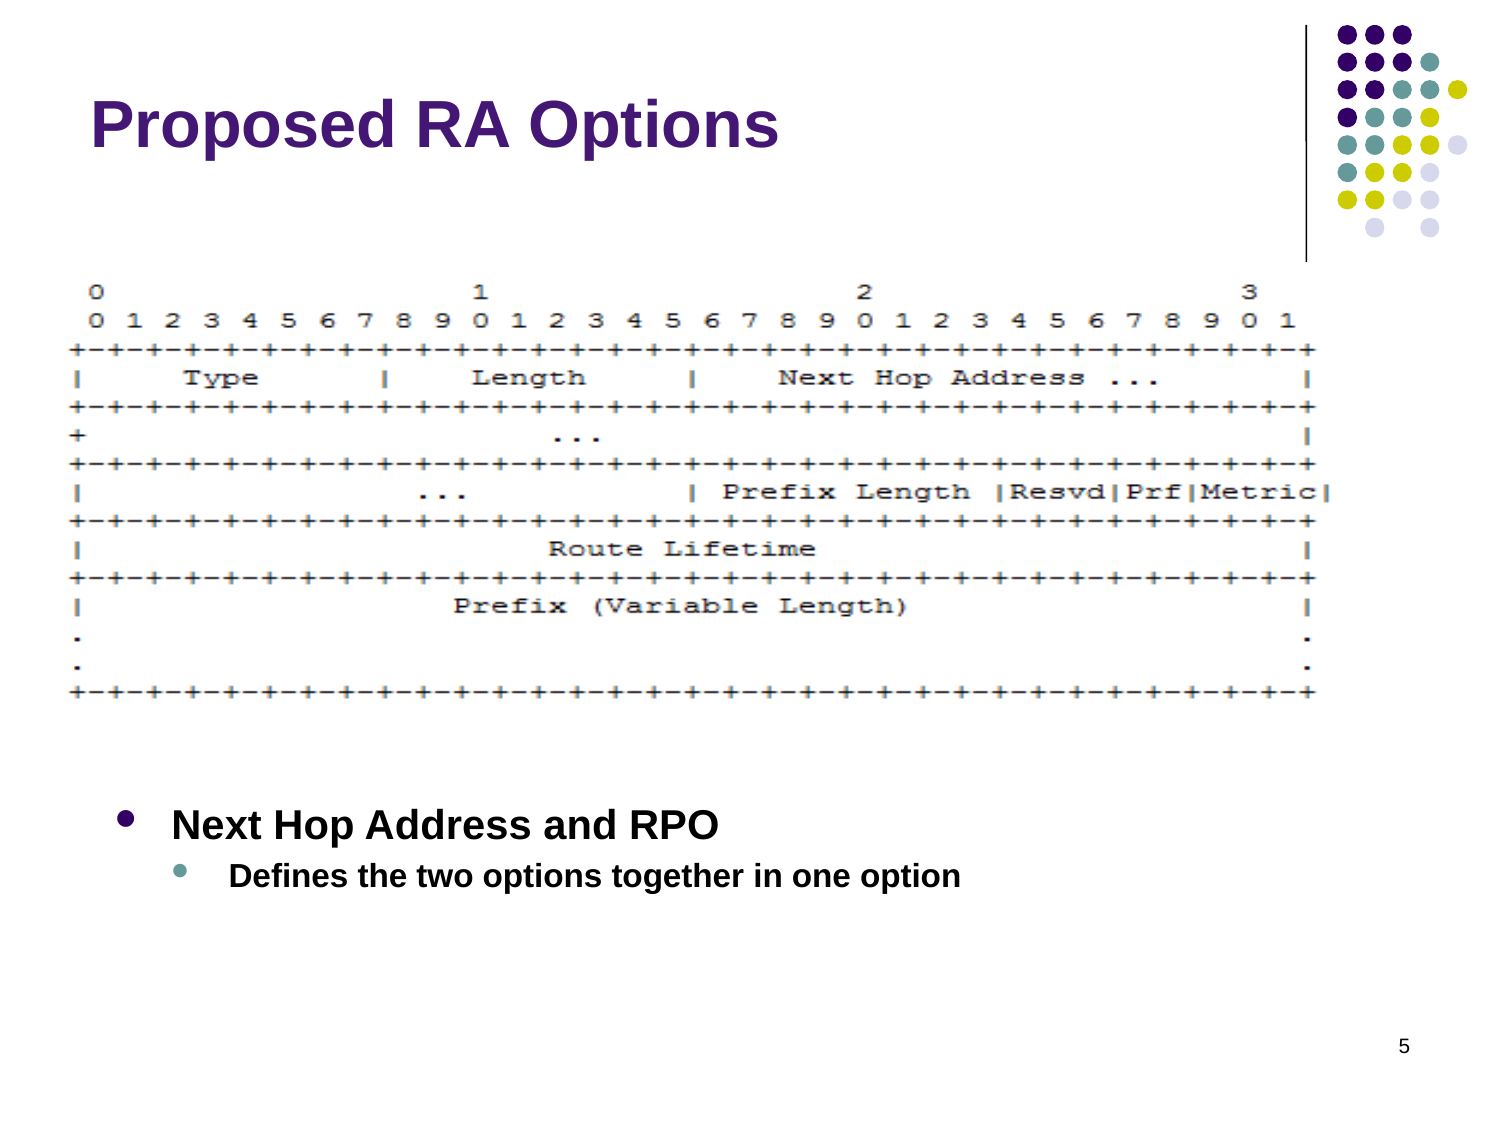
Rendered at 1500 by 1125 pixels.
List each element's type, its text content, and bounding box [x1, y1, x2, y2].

slide_number 5 [1074, 1024, 1426, 1101]
picture [37, 262, 1363, 713]
list Next Hop Address and RPO Defines the two options together in one option [99, 790, 1401, 963]
title Proposed RA Options [74, 37, 1426, 169]
